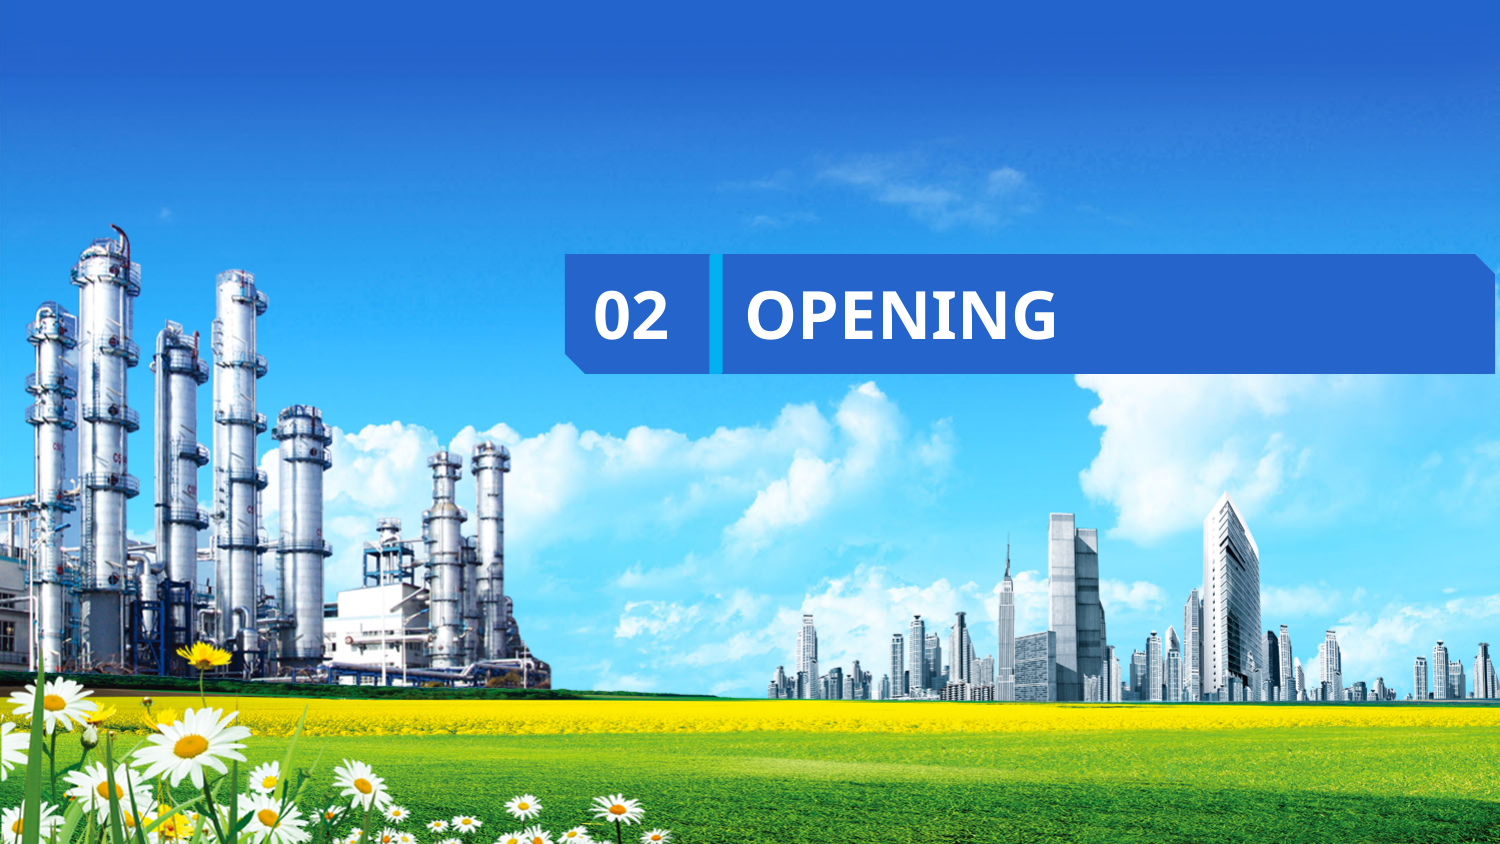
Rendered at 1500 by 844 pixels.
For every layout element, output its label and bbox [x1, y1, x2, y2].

text_box [564, 254, 1496, 374]
picture [0, 0, 1500, 844]
